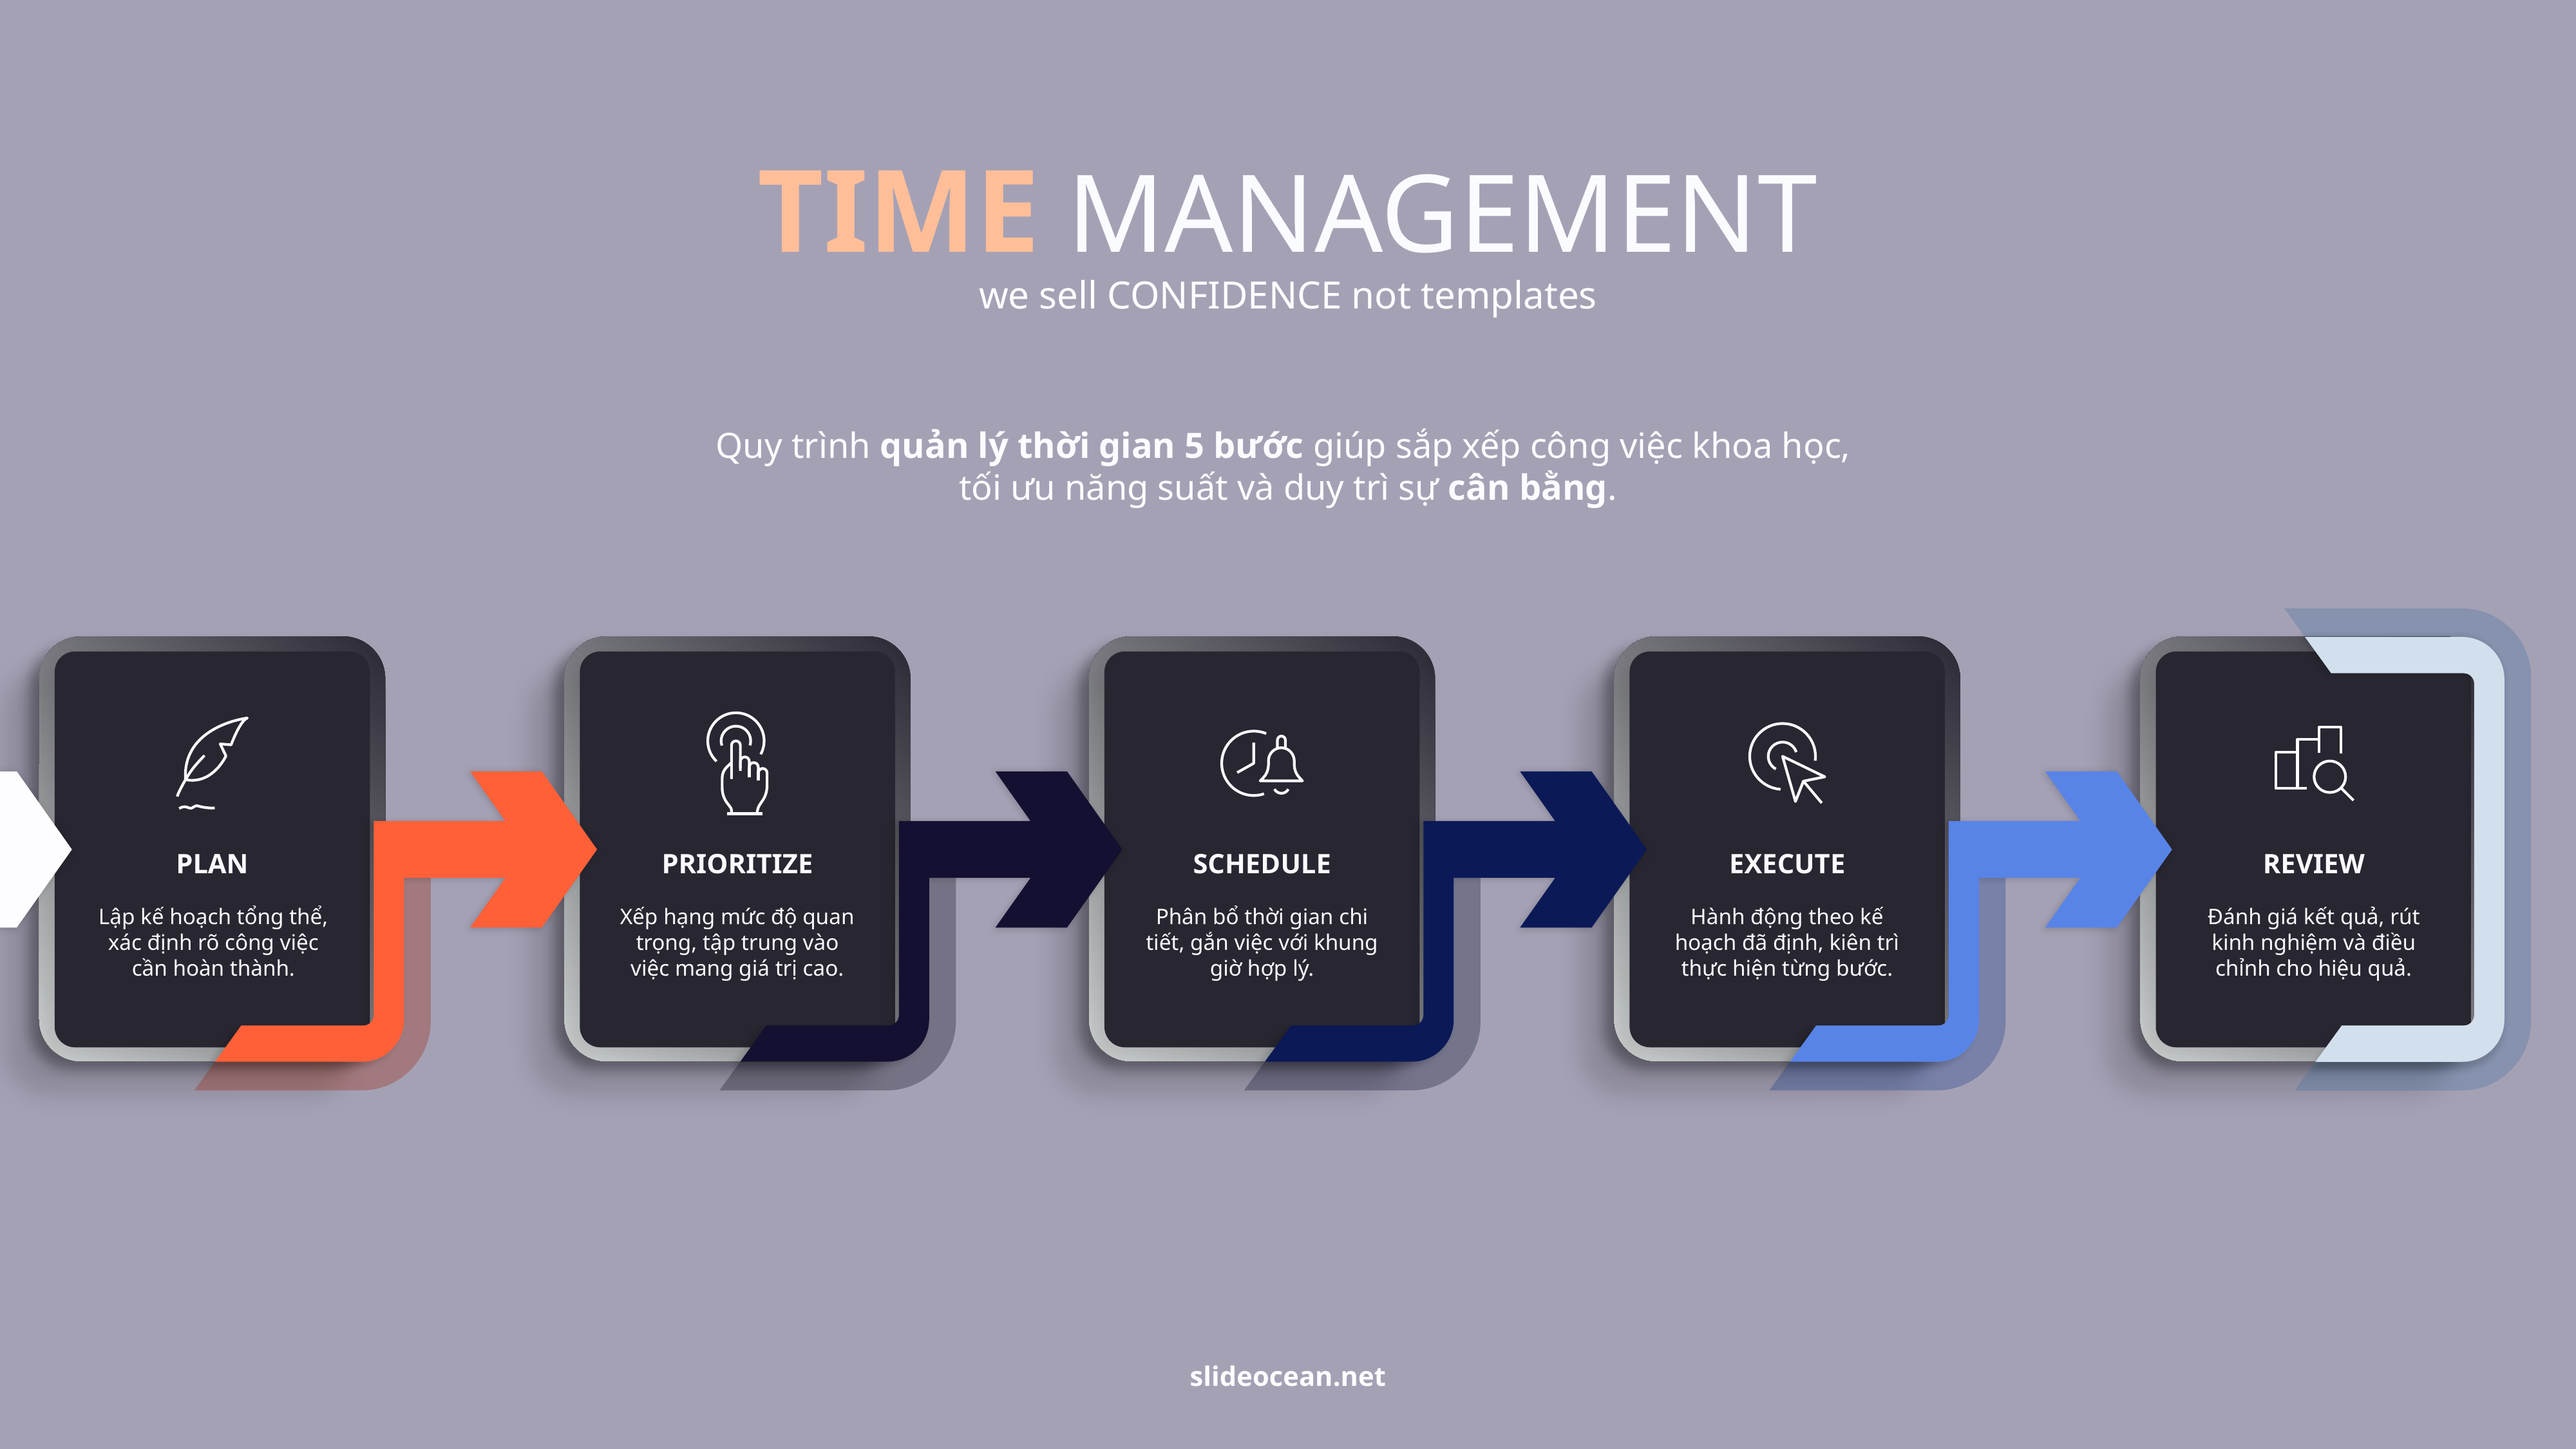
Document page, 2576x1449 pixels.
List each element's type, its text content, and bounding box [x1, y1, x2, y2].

text_box [2275, 727, 2341, 789]
text_box [194, 884, 431, 1091]
text_box [1769, 884, 2006, 1091]
text_box Hành động theo kế hoạch đã định, kiên trì thực hiện từng bước. [1659, 898, 1915, 985]
text_box [1613, 635, 1962, 819]
text_box [740, 771, 1122, 1062]
text_box [1103, 650, 1421, 1048]
text_box [1244, 884, 1481, 1091]
text_box [1088, 635, 1436, 819]
text_box Xếp hạng mức độ quan trọng, tập trung vào việc mang giá trị cao. [609, 898, 866, 985]
text_box [53, 650, 371, 1048]
text_box [564, 635, 912, 819]
text_box [1628, 650, 1946, 1048]
text_box [708, 712, 768, 814]
text_box [0, 771, 72, 928]
text_box Phân bổ thời gian chi tiết, gắn việc với khung giờ hợp lý. [1134, 898, 1390, 985]
text_box EXECUTE [1719, 842, 1855, 884]
text_box [2139, 635, 2306, 673]
text_box [2305, 637, 2505, 1062]
text_box [1264, 771, 1647, 1062]
text_box [1222, 731, 1303, 796]
text_box [179, 806, 215, 809]
text_box REVIEW [2253, 842, 2374, 884]
text_box Đánh giá kết quả, rút kinh nghiệm và điều chỉnh cho hiệu quả. [2186, 898, 2442, 985]
text_box PRIORITIZE [652, 842, 823, 884]
text_box Lập kế hoạch tổng thể, xác định rõ công việc cần hoàn thành. [85, 898, 342, 985]
text_box SCHEDULE [1183, 842, 1341, 884]
text_box [214, 771, 598, 1062]
text_box [1790, 771, 2172, 1062]
text_box [2284, 608, 2532, 1091]
text_box PLAN [166, 842, 258, 884]
text_box [2314, 761, 2354, 800]
text_box [719, 884, 956, 1091]
text_box [177, 717, 248, 797]
text_box [2154, 650, 2470, 1048]
text_box [578, 650, 896, 1048]
text_box [1749, 723, 1825, 803]
text_box [38, 635, 386, 819]
text_box Quy trình quản lý thời gian 5 bước giúp sắp xếp công việc khoa học, tối ưu năng suất và duy trì sự cân bằng. [706, 418, 1870, 512]
text_box we sell CONFIDENCE not templates [969, 266, 1607, 321]
text_box TIME MANAGEMENT [748, 133, 1828, 280]
text_box slideocean.net [1180, 1354, 1396, 1397]
